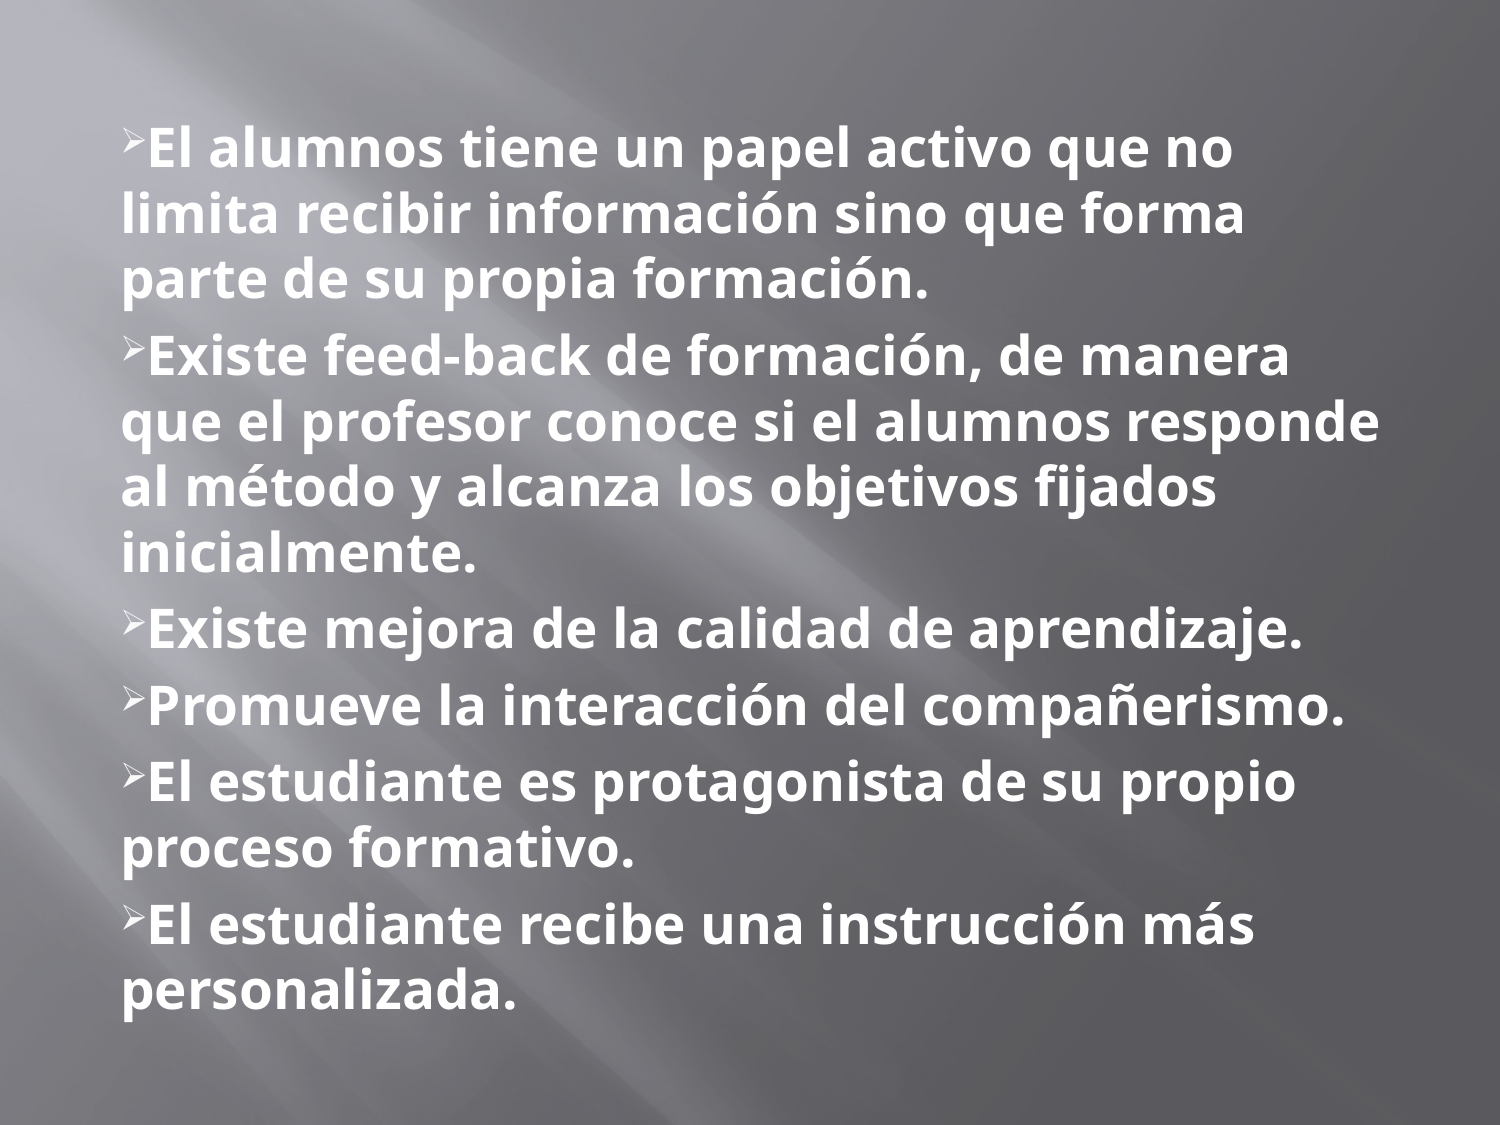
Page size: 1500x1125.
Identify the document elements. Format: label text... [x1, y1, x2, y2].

subtitle El alumnos tiene un papel activo que no limita recibir información sino que forma parte de su propia formación. Existe feed-back de formación, de manera que el profesor conoce si el alumnos responde al método y alcanza los objetivos fijados inicialmente. Existe mejora de la calidad de aprendizaje. Promueve la interacción del compañerismo. El estudiante es protagonista de su propio proceso formativo. El estudiante recibe una instrucción más personalizada. [105, 105, 1418, 1043]
